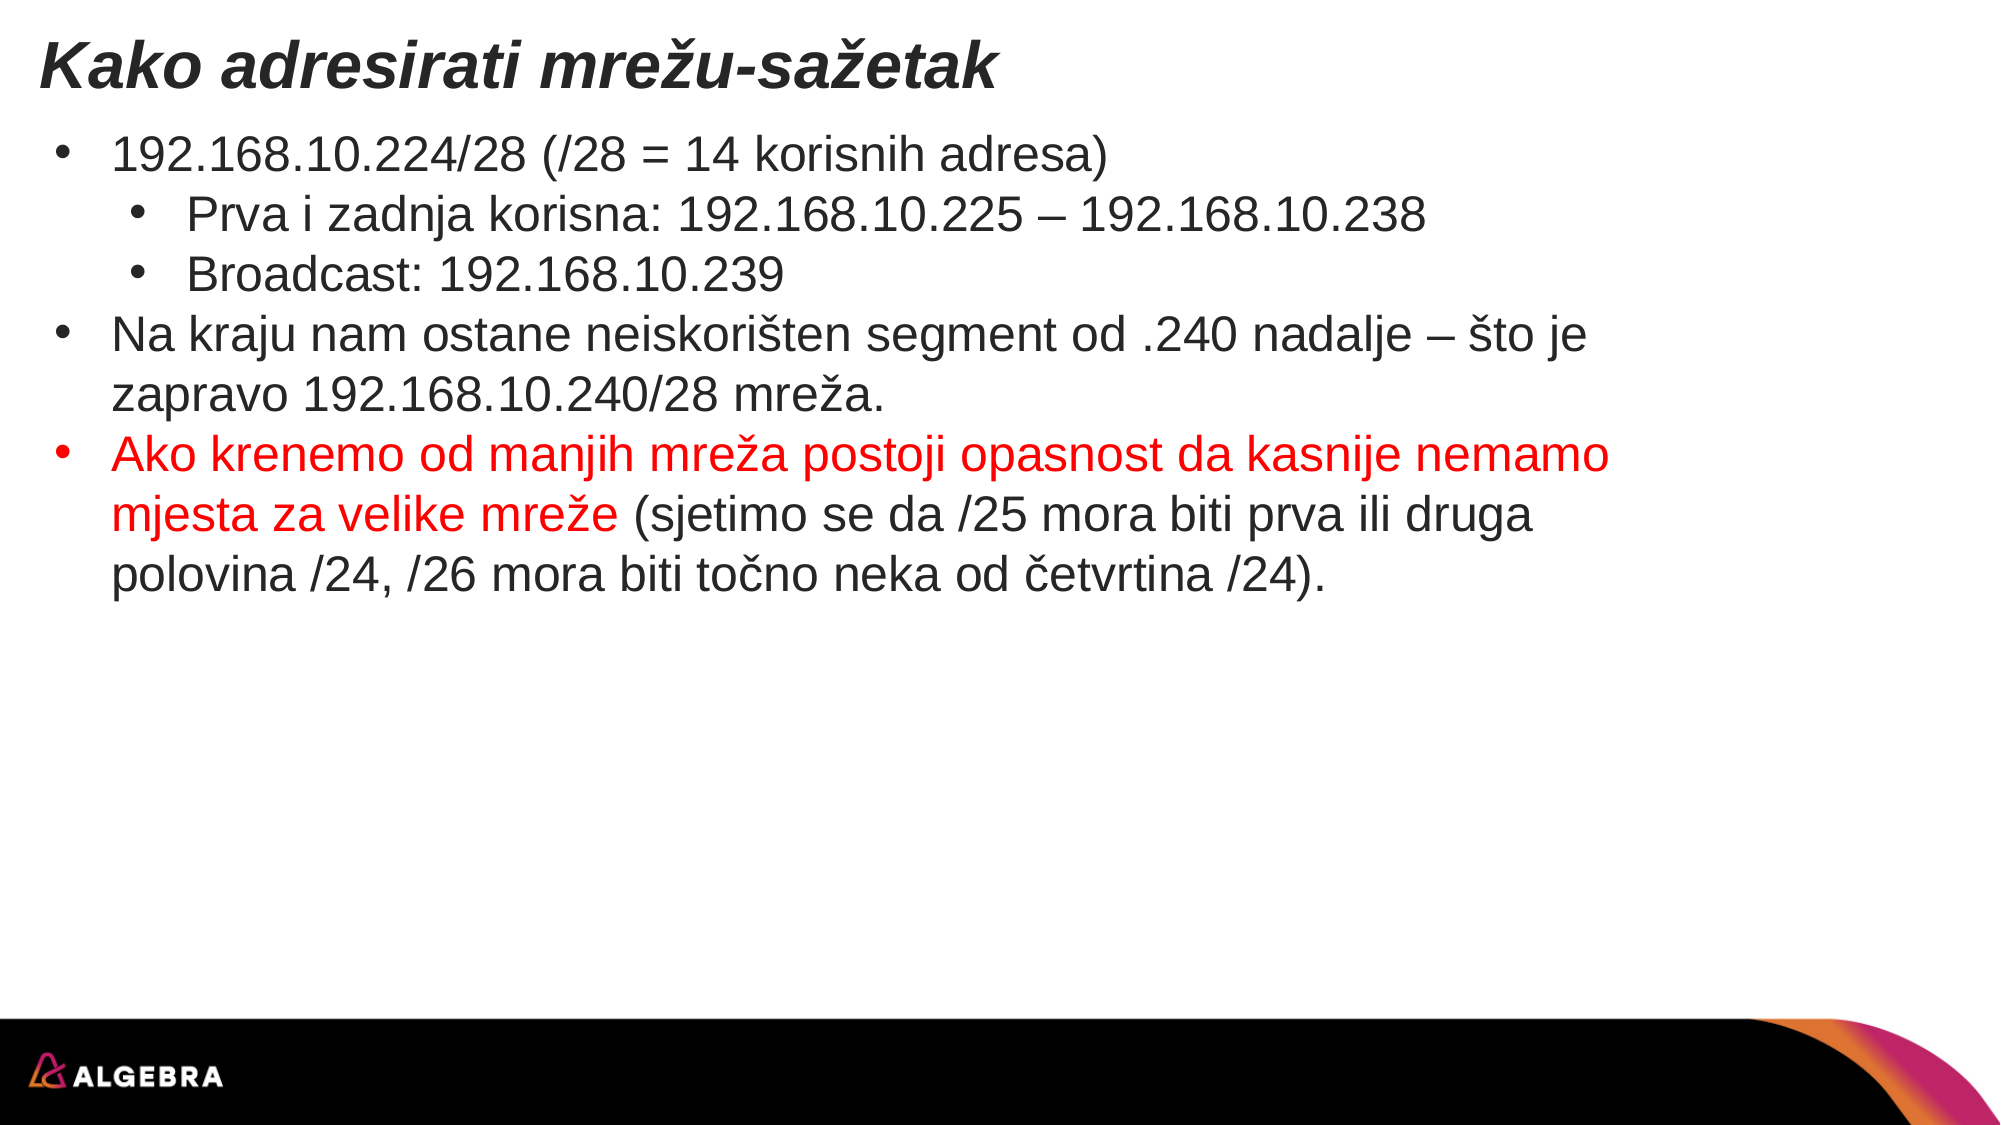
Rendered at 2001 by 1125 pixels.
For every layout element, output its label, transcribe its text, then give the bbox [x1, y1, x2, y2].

text_box 192.168.10.224/28 (/28 = 14 korisnih adresa) Prva i zadnja korisna: 192.168.10.225 – 192.168.10.238 Broadcast: 192.168.10.239 Na kraju nam ostane neiskorišten segment od .240 nadalje – što je zapravo 192.168.10.240/28 mreža. Ako krenemo od manjih mreža postoji opasnost da kasnije nemamo mjesta za velike mreže (sjetimo se da /25 mora biti prva ili druga polovina /24, /26 mora biti točno neka od četvrtina /24). [39, 114, 1768, 669]
picture [0, 0, 2001, 1125]
title Kako adresirati mrežu-sažetak [39, 23, 1989, 200]
